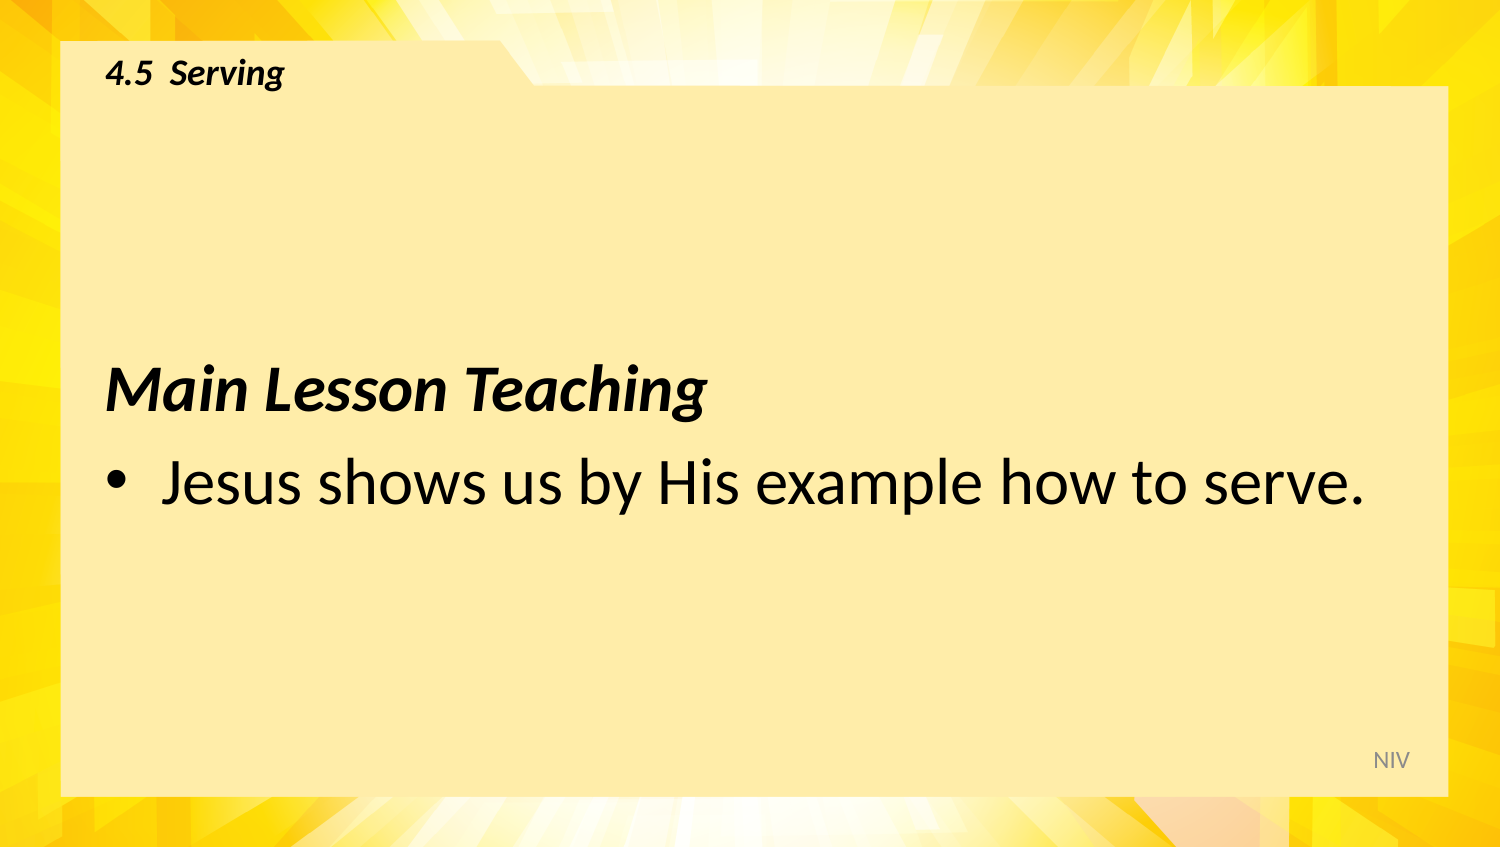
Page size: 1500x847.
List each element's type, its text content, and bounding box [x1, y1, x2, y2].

footer NIV [950, 736, 1425, 782]
picture [0, 0, 1500, 847]
list Main Lesson Teaching Jesus shows us by His example how to serve. [89, 141, 1403, 722]
title 4.5 Serving [89, 33, 1420, 108]
